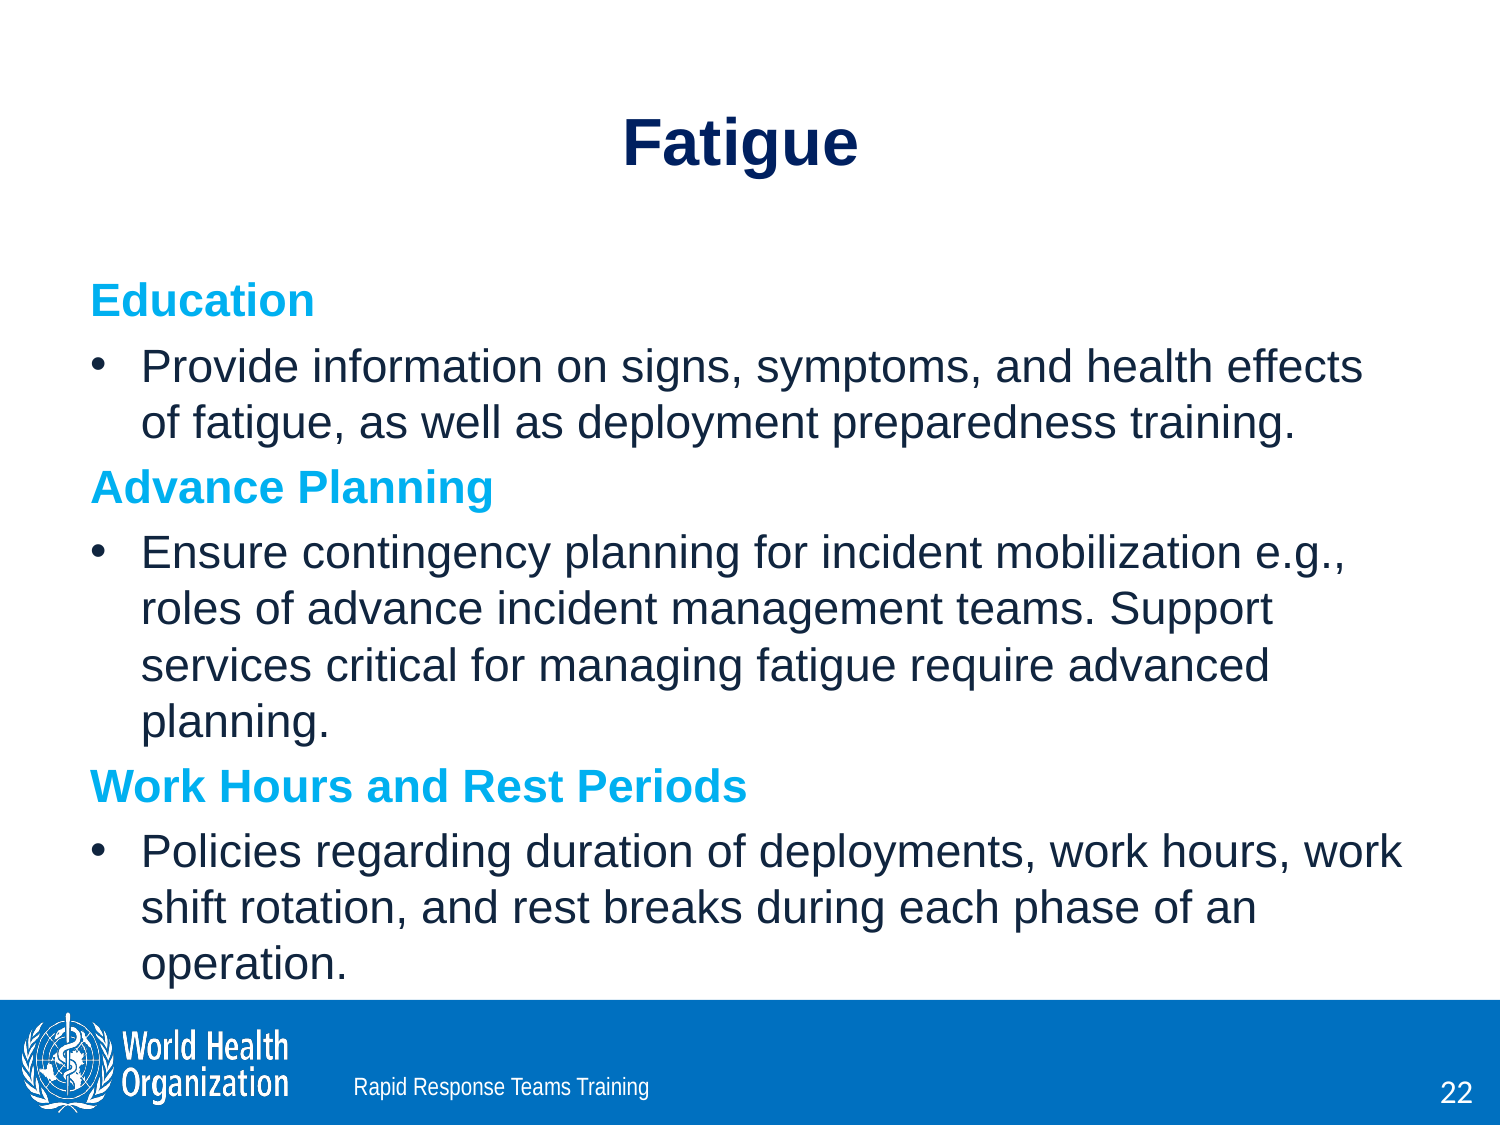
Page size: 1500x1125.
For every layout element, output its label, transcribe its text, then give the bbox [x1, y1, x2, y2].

title Fatigue [75, 45, 1425, 233]
list Education Provide information on signs, symptoms, and health effects of fatigue, as well as deployment preparedness training. Advance Planning Ensure contingency planning for incident mobilization e.g., roles of advance incident management teams. Support services critical for managing fatigue require advanced planning. Work Hours and Rest Periods Policies regarding duration of deployments, work hours, work shift rotation, and rest breaks during each phase of an operation. [75, 262, 1425, 1005]
picture [21, 1012, 288, 1113]
